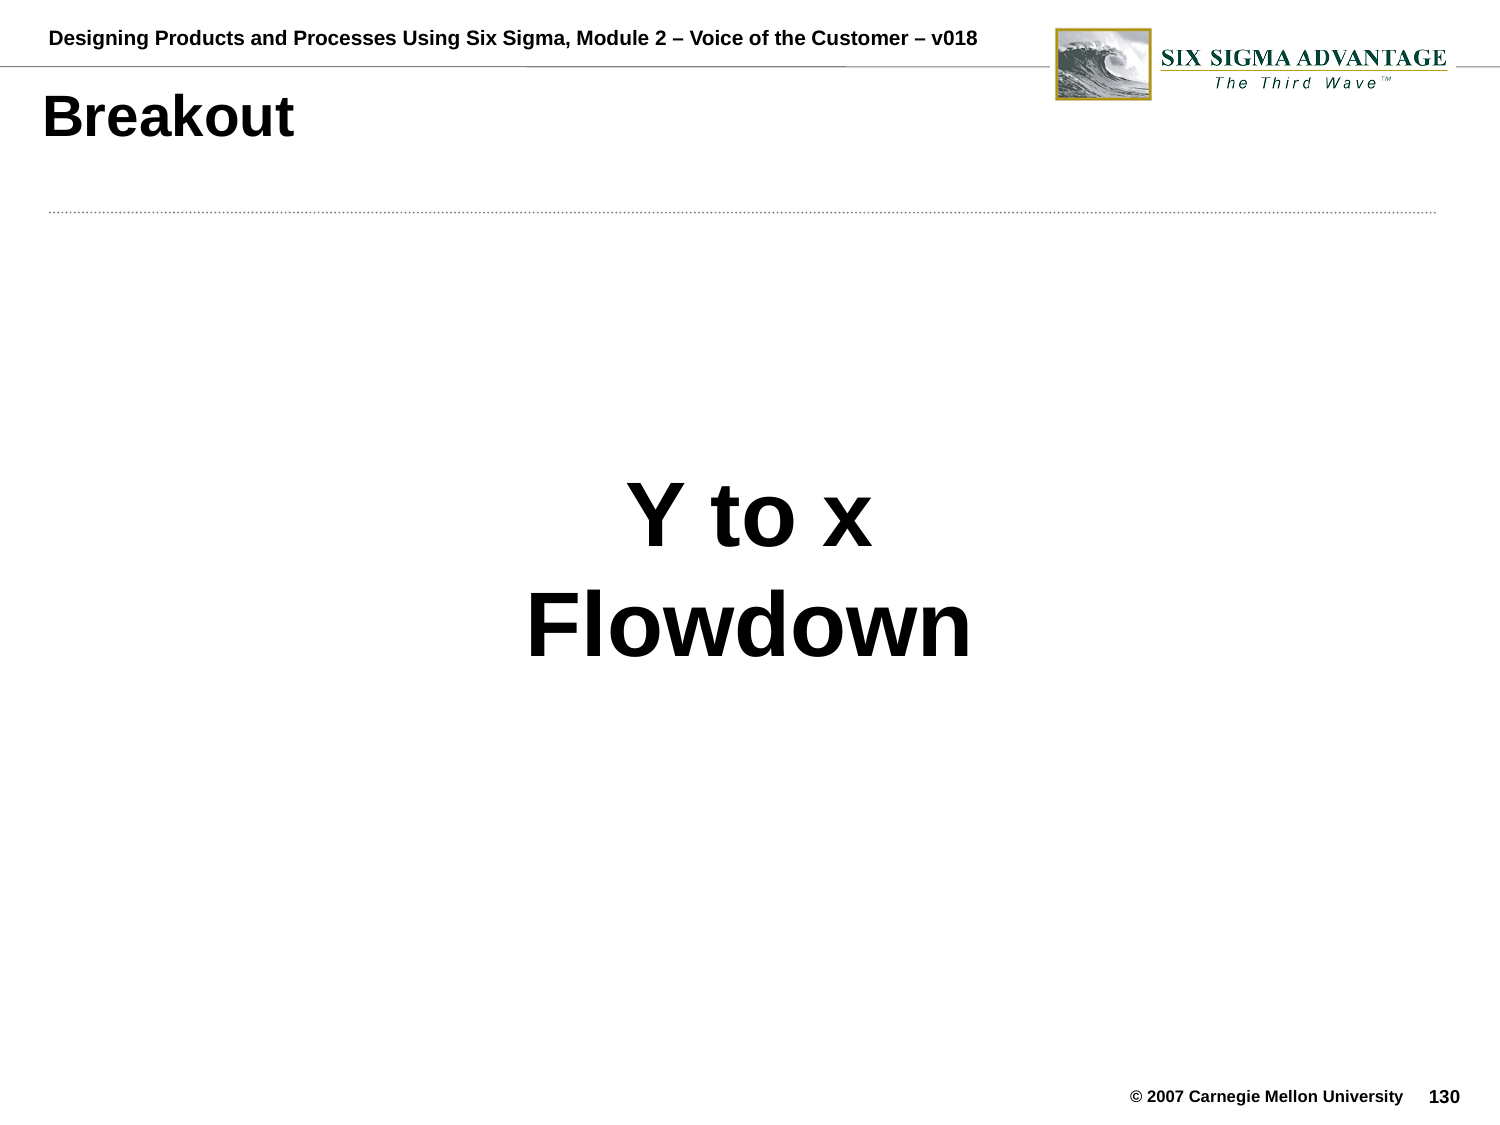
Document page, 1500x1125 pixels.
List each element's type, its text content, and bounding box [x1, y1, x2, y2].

title Breakout [42, 91, 1438, 148]
text_box Y to x Flowdown [494, 447, 1005, 682]
picture [1049, 24, 1456, 104]
